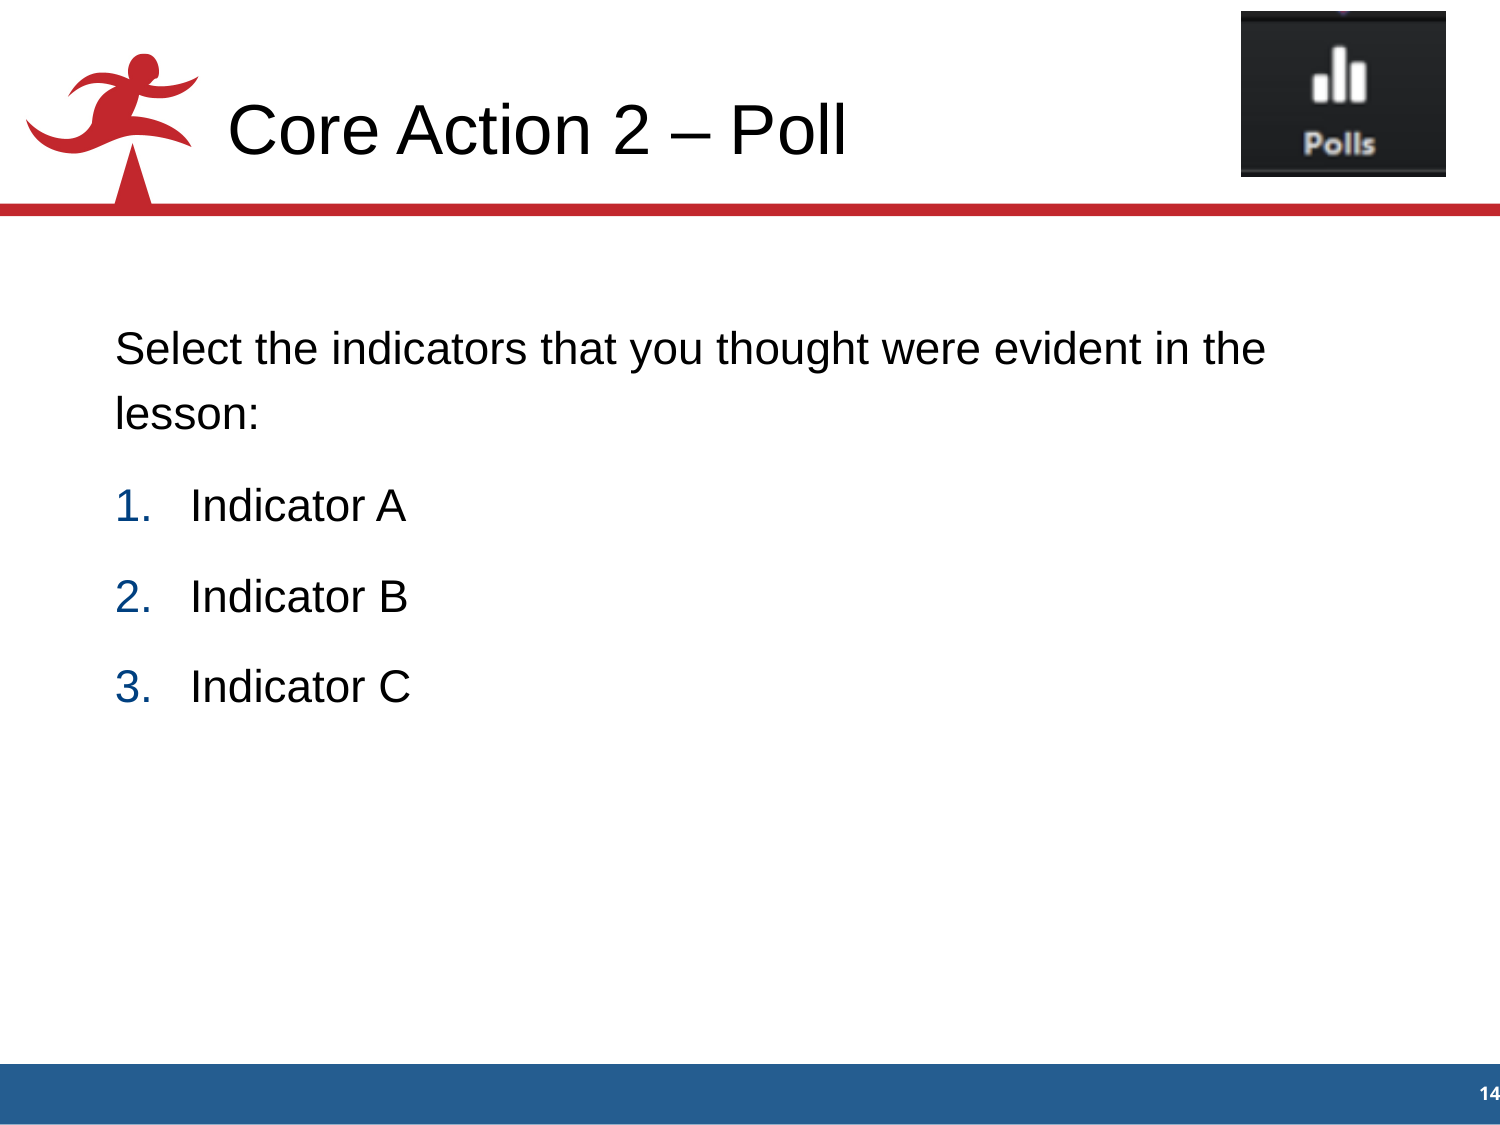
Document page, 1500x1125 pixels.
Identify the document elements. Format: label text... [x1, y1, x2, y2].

picture [0, 0, 1500, 1125]
title Core Action 2 – Poll [212, 50, 1235, 177]
list Select the indicators that you thought were evident in the lesson: Indicator A Indicator B Indicator C [99, 299, 1400, 949]
